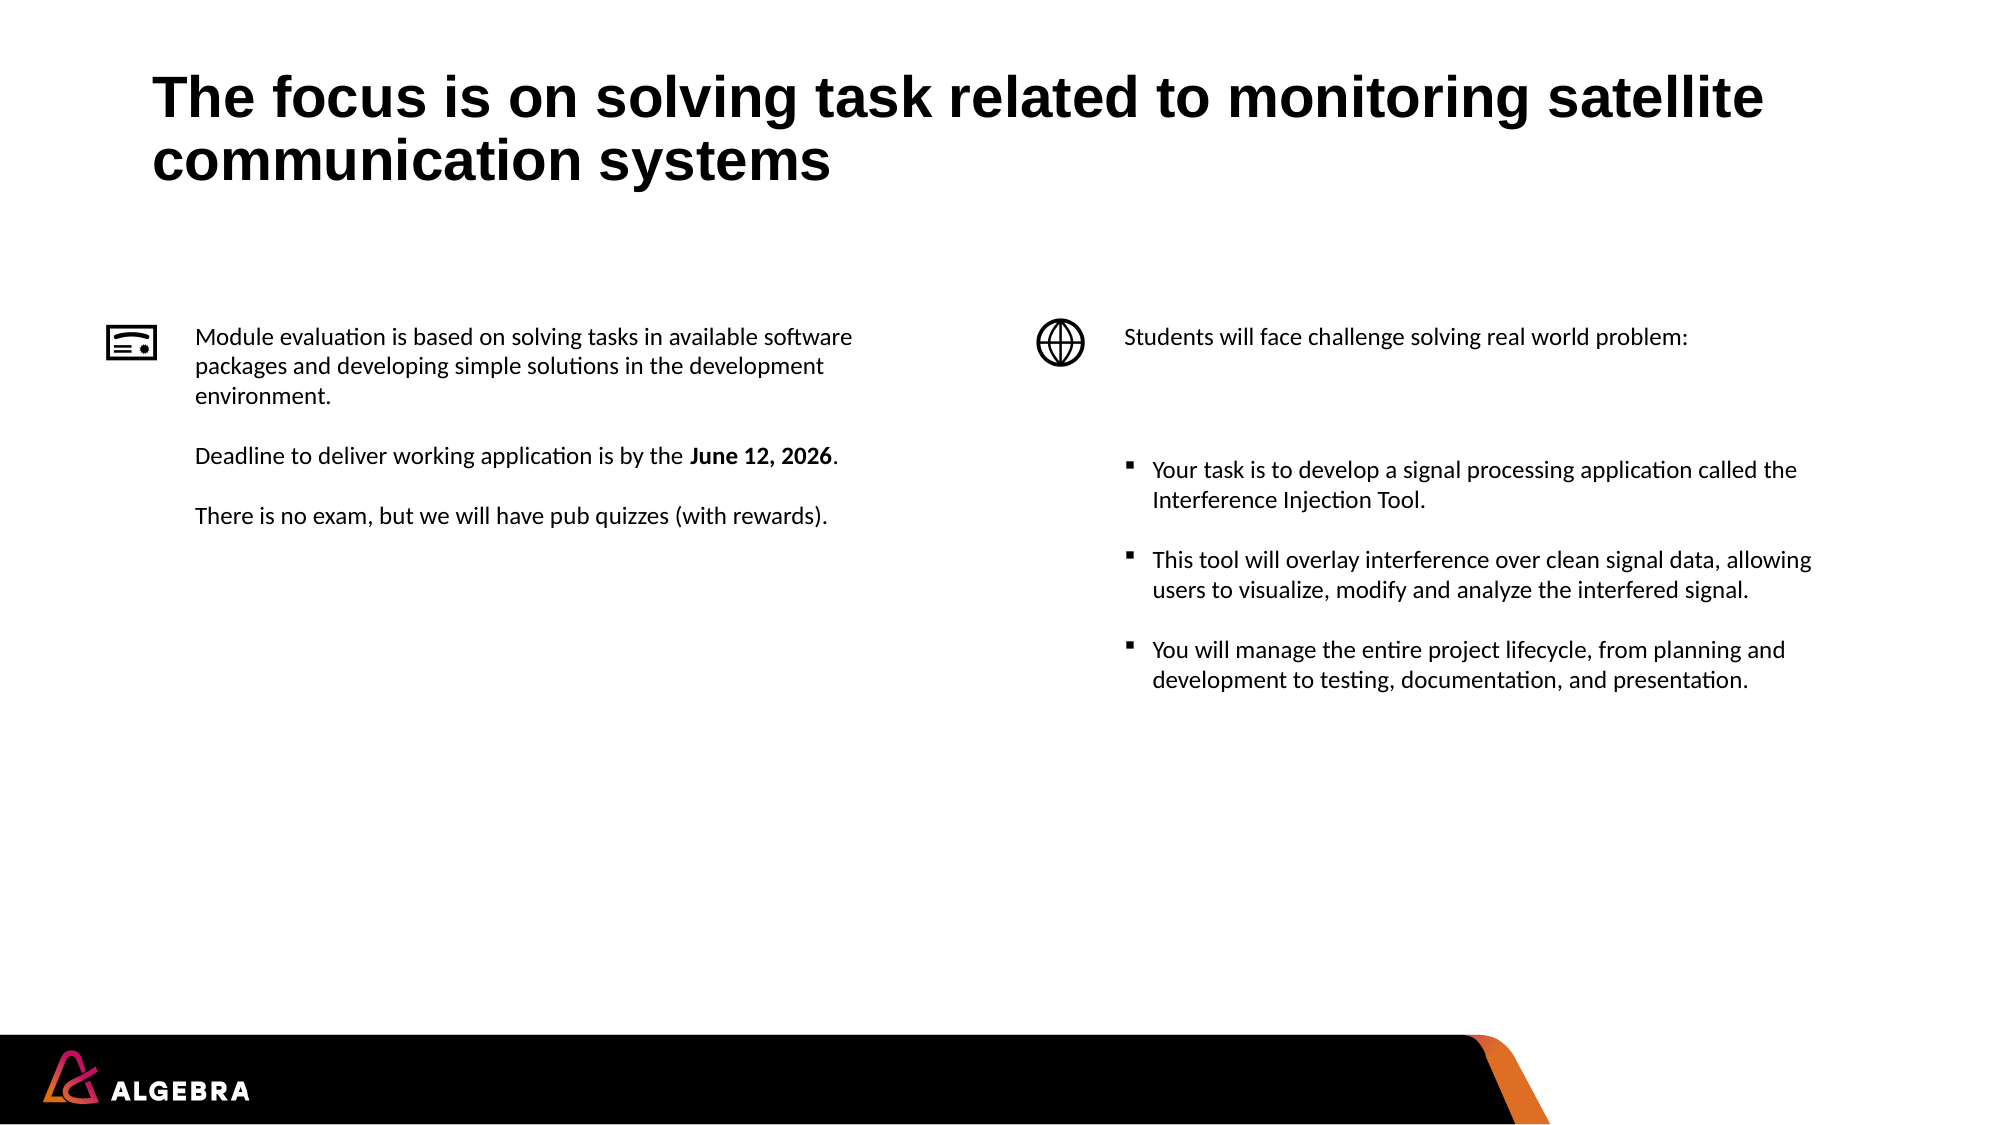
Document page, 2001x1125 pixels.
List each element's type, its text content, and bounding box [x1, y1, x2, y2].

picture [0, 1034, 1733, 1125]
title The focus is on solving task related to monitoring satellite communication systems [137, 59, 1863, 278]
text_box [101, 312, 925, 548]
text_box Your task is to develop a signal processing application called the Interference Injection Tool. This tool will overlay interference over clean signal data, allowing users to visualize, modify and analyze the interfered signal. You will manage the entire project lifecycle, from planning and development to testing, documentation, and presentation. [1109, 446, 1855, 757]
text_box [1030, 312, 1855, 373]
